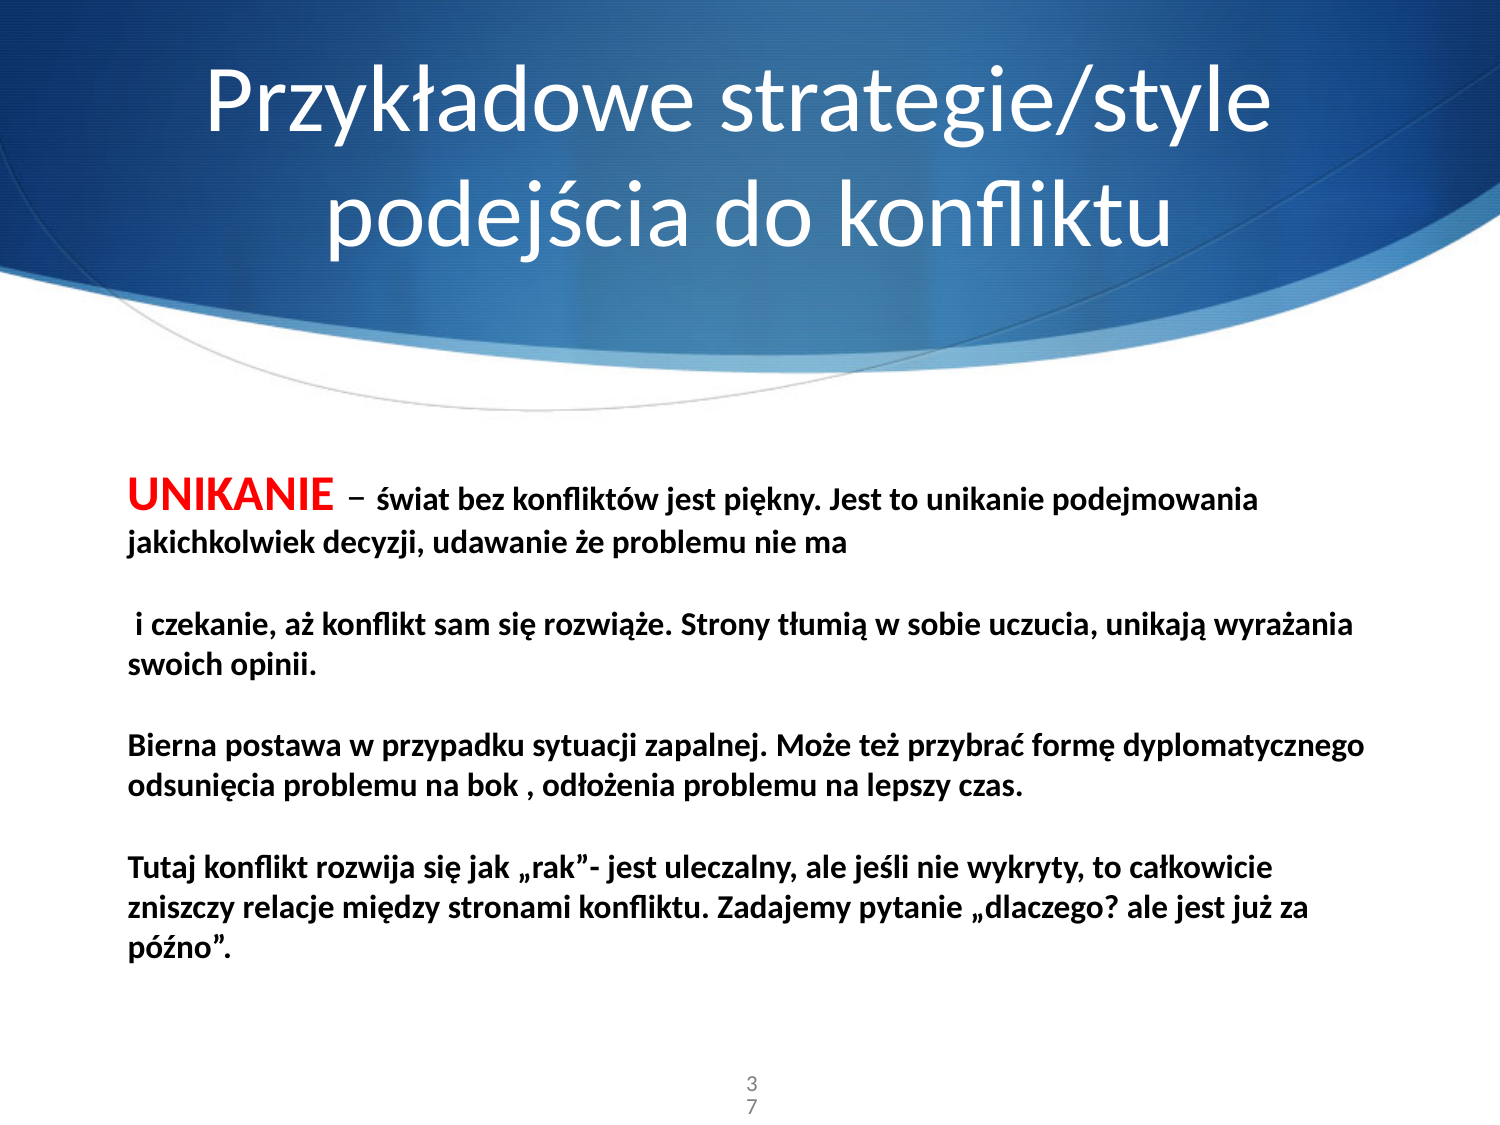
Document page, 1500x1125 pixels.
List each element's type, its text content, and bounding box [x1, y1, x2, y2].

picture [0, 0, 1500, 1125]
title Przykładowe strategie/style podejścia do konfliktu [75, 0, 1425, 301]
list UNIKANIE – świat bez konfliktów jest piękny. Jest to unikanie podejmowania jakichkolwiek decyzji, udawanie że problemu nie ma i czekanie, aż konflikt sam się rozwiąże. Strony tłumią w sobie uczucia, unikają wyrażania swoich opinii. Bierna postawa w przypadku sytuacji zapalnej. Może też przybrać formę dyplomatycznego odsunięcia problemu na bok , odłożenia problemu na lepszy czas. Tutaj konflikt rozwija się jak „rak”- jest uleczalny, ale jeśli nie wykryty, to całkowicie zniszczy relacje między stronami konfliktu. Zadajemy pytanie „dlaczego? ale jest już za późno”. [121, 454, 1379, 991]
slide_number 37 [730, 1062, 769, 1103]
